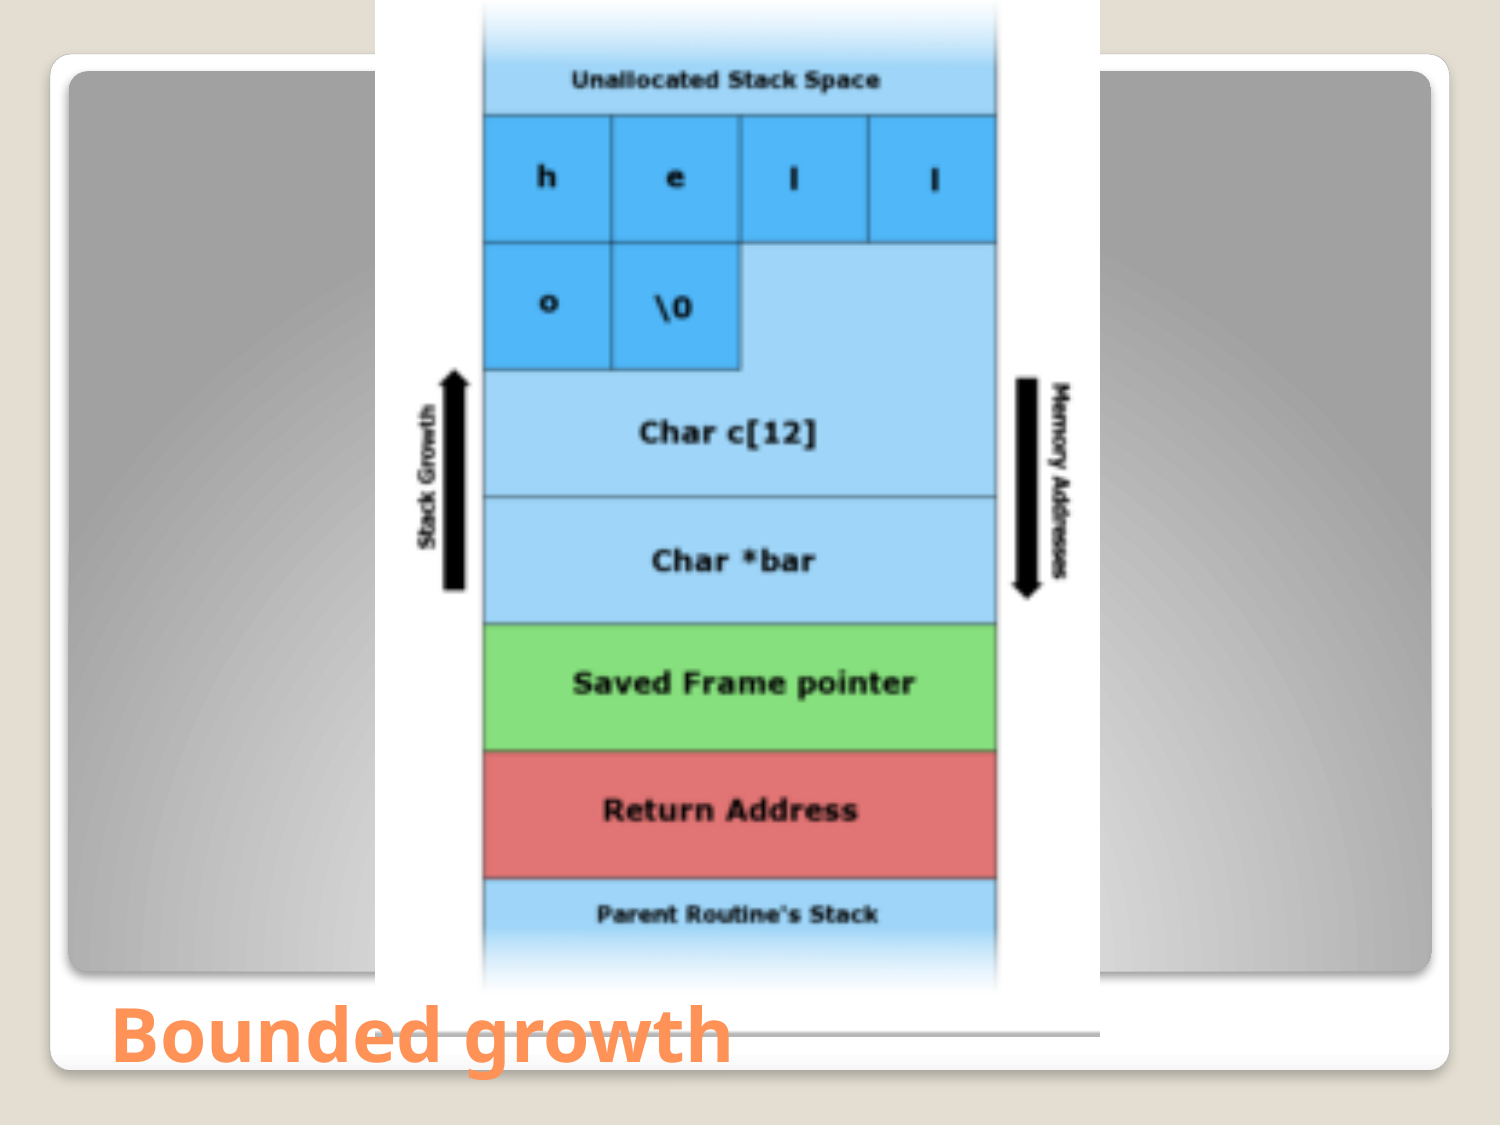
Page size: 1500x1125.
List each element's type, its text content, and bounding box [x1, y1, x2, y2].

picture [374, 0, 1101, 1037]
title Bounded growth [95, 975, 1438, 1085]
